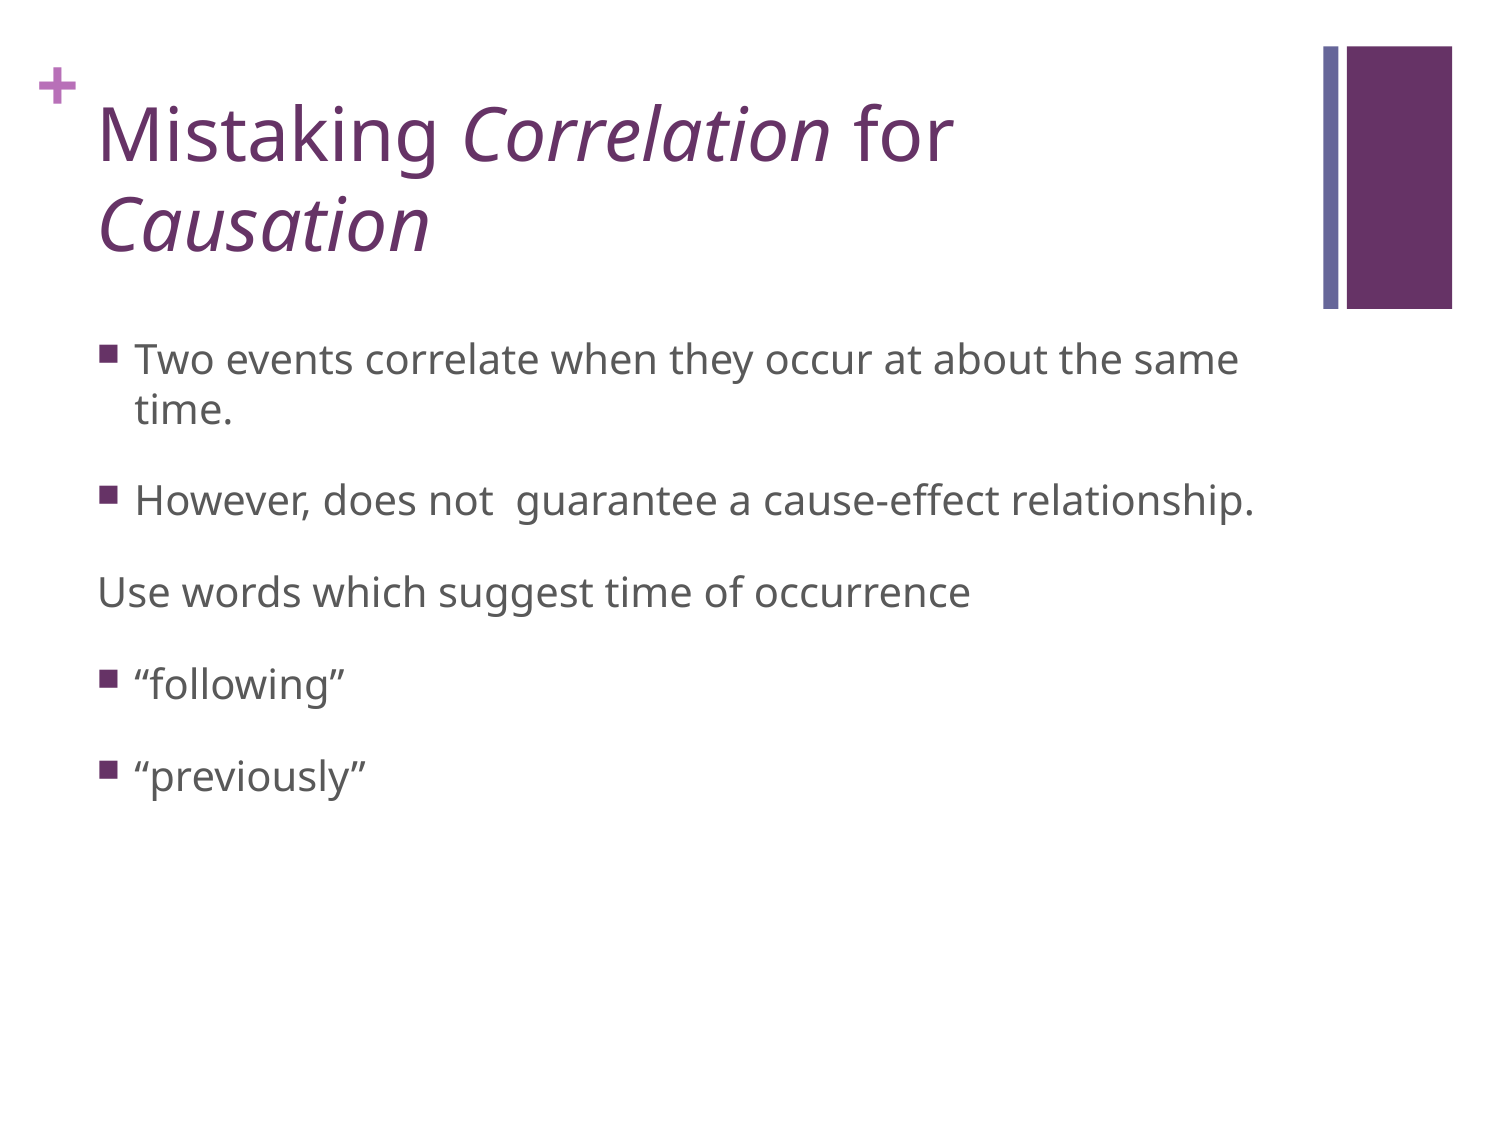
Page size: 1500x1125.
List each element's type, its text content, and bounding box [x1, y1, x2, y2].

title Mistaking Correlation for Causation [81, 79, 1322, 263]
list Two events correlate when they occur at about the same time. However, does not guarantee a cause-effect relationship. Use words which suggest time of occurrence “following” “previously” [81, 324, 1322, 1005]
